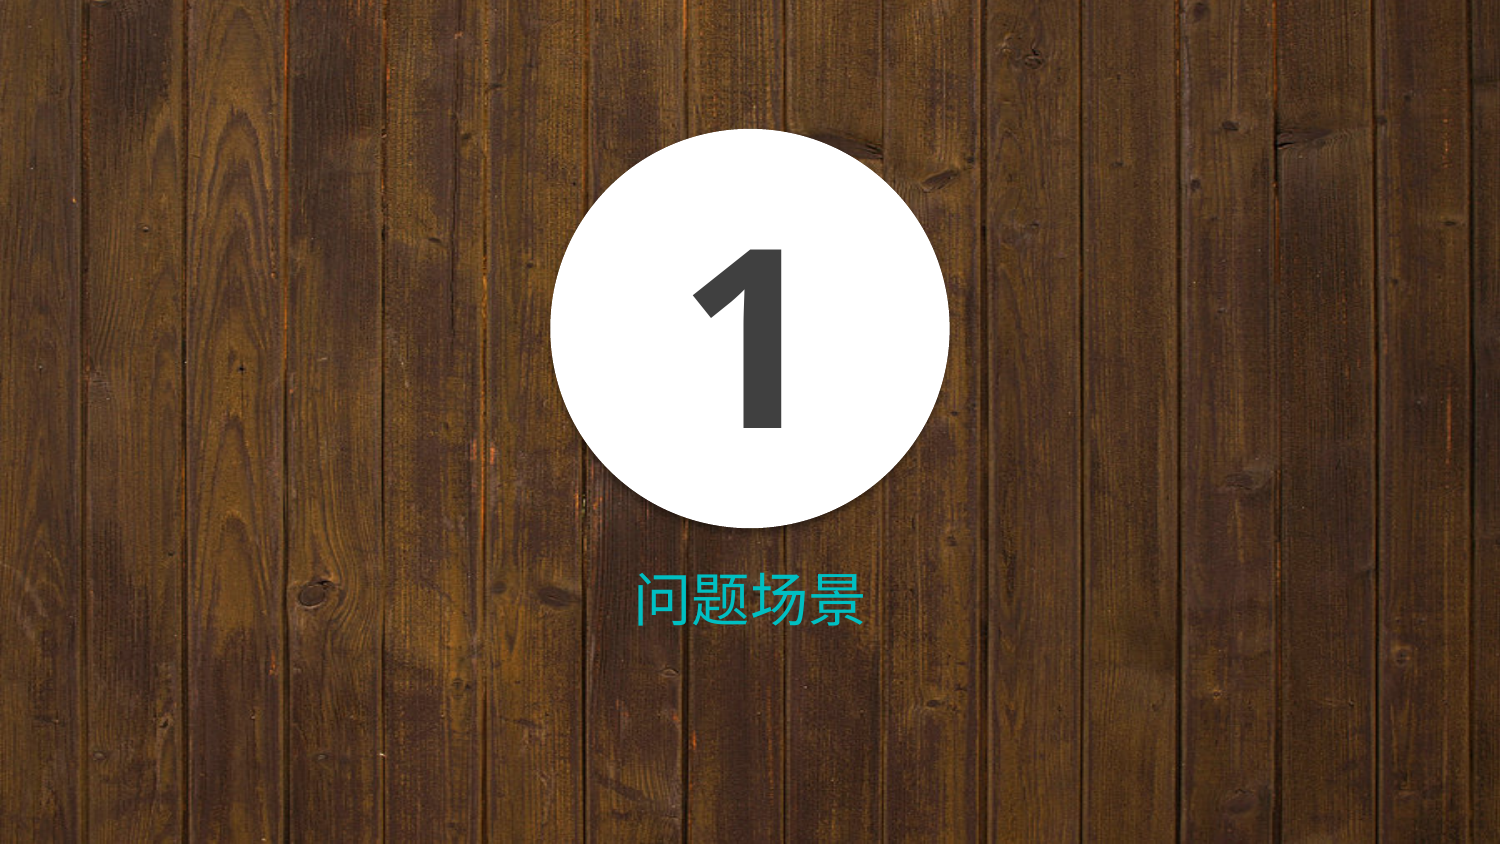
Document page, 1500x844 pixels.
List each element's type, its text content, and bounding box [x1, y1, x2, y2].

picture [0, 0, 1500, 844]
text_box 1 [549, 128, 951, 529]
text_box 问题场景 [605, 555, 895, 641]
